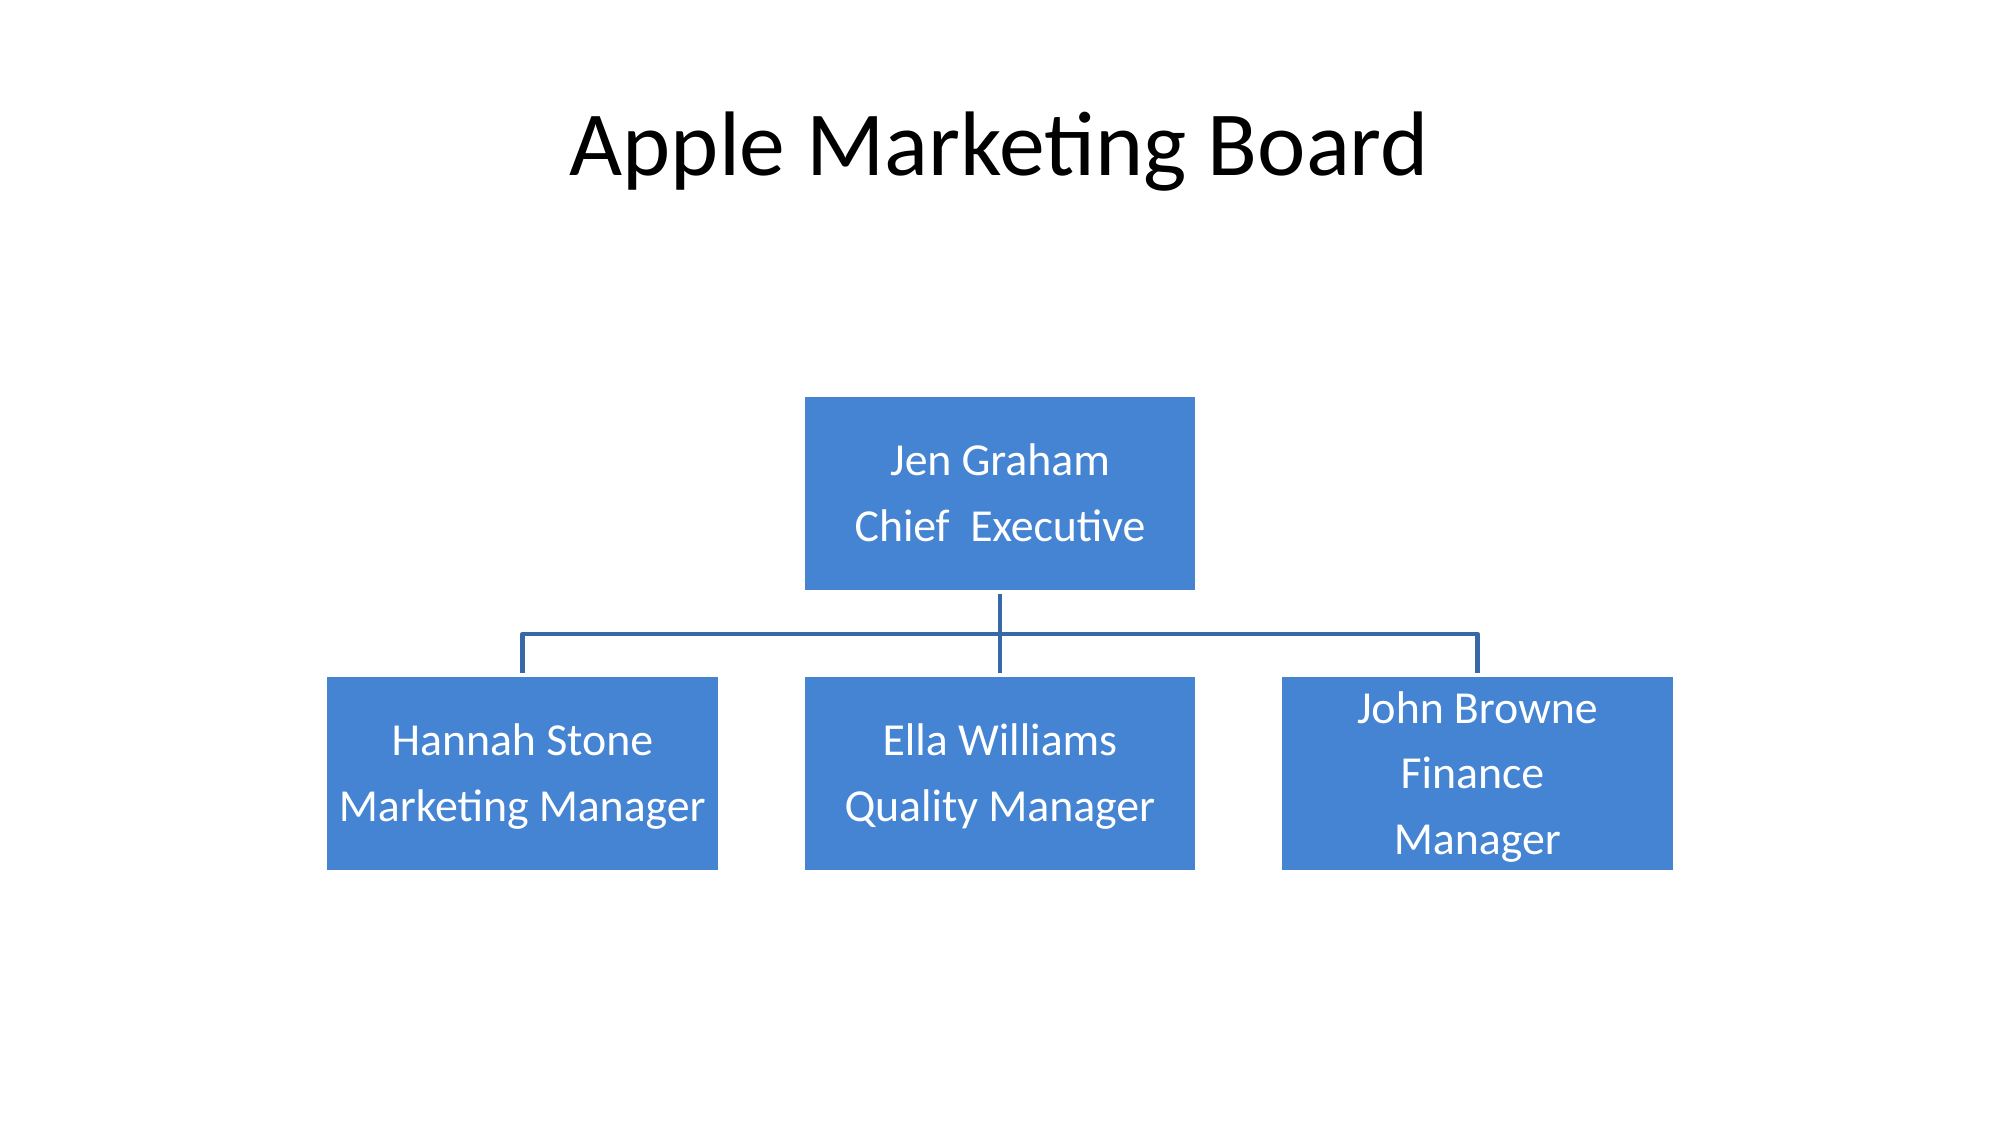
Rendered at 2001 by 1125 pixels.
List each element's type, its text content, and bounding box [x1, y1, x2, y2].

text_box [324, 262, 1676, 1006]
title Apple Marketing Board [99, 45, 1900, 233]
